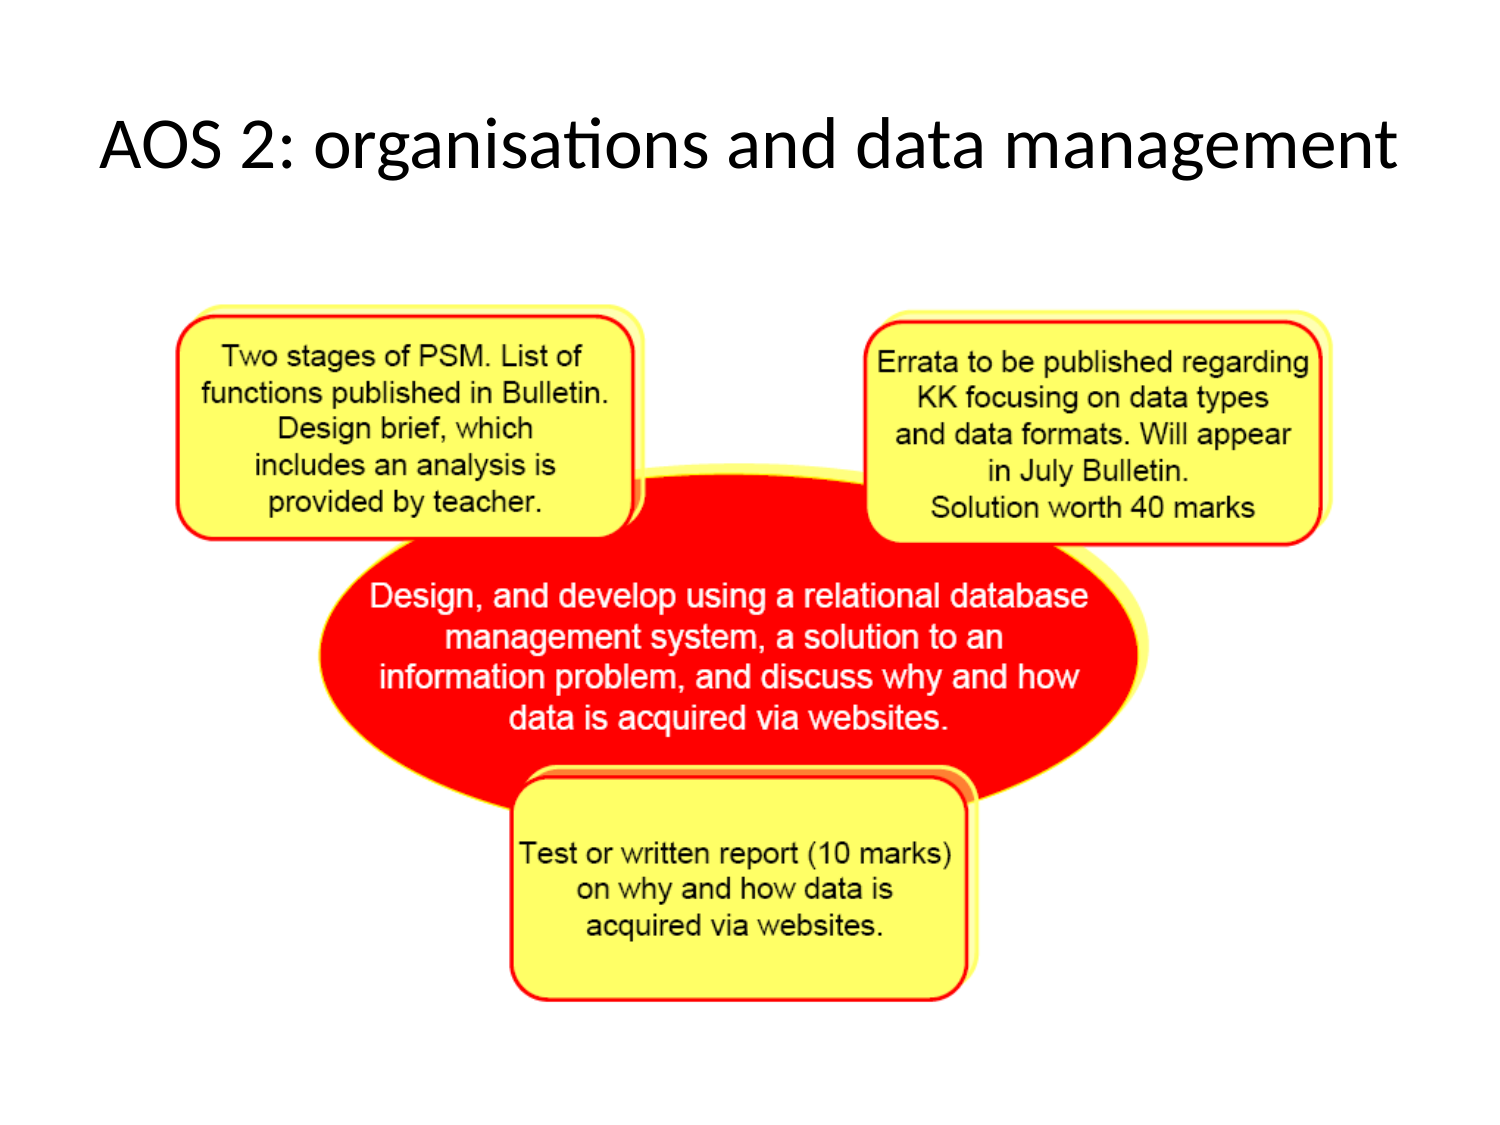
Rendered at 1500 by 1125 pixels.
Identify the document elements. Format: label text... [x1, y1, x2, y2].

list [154, 262, 1345, 1006]
title AOS 2: organisations and data management [74, 44, 1426, 233]
